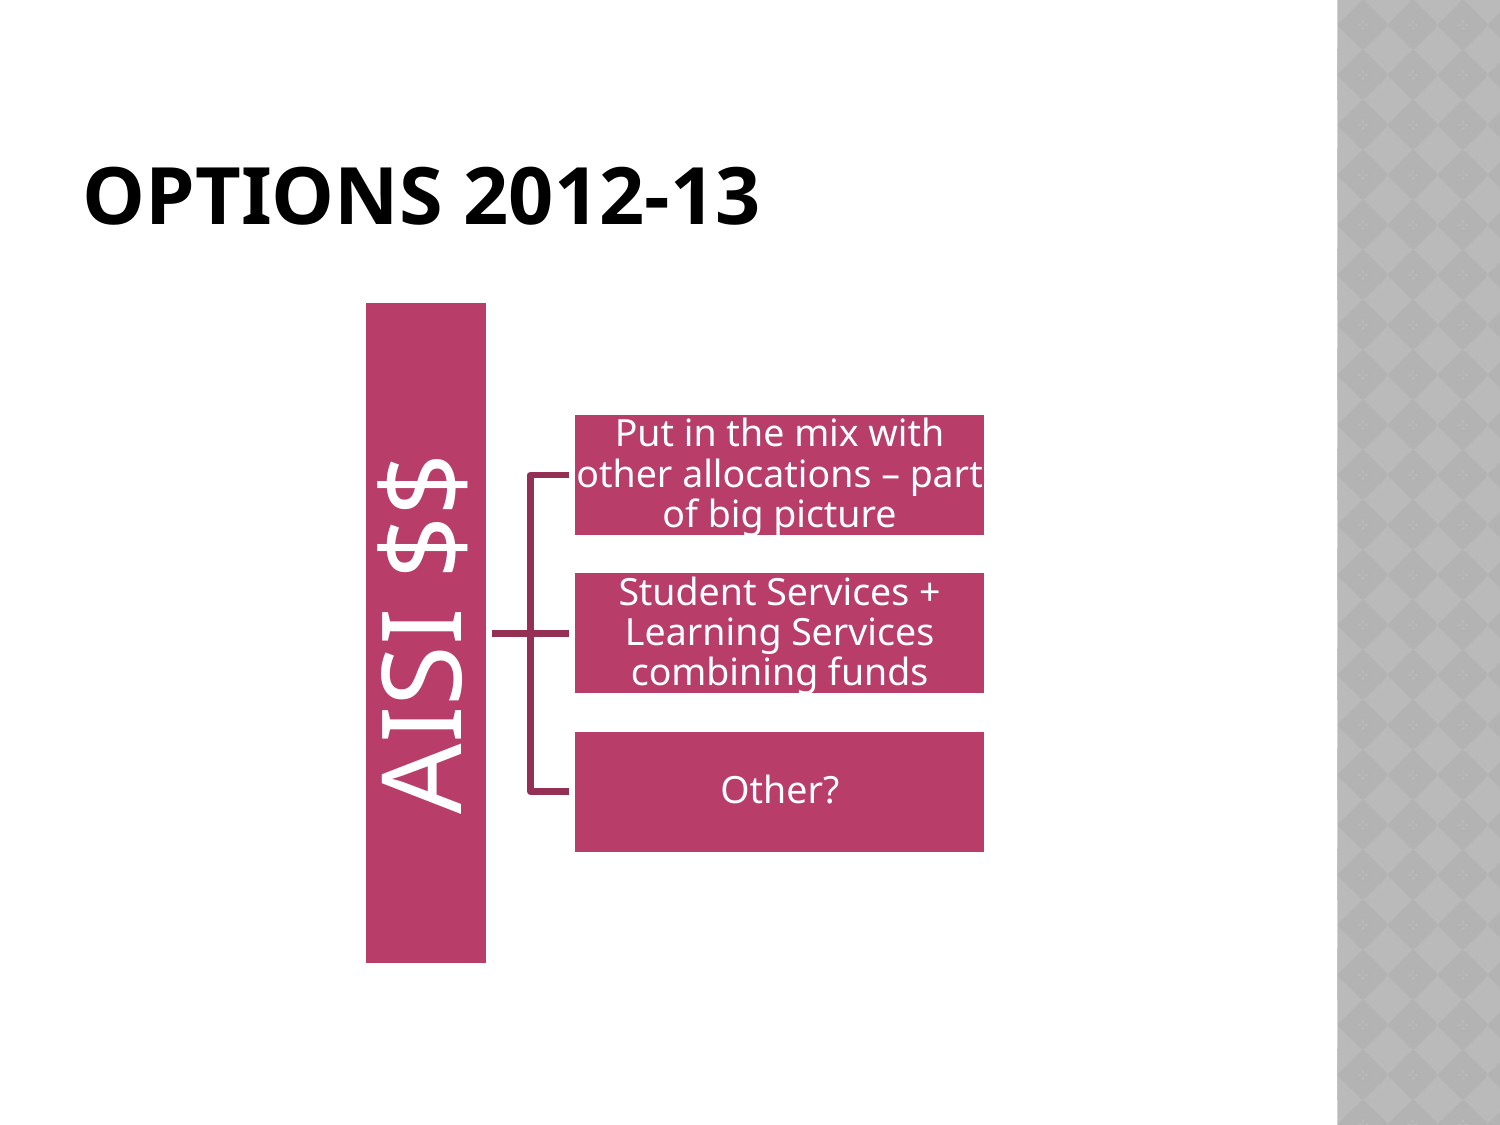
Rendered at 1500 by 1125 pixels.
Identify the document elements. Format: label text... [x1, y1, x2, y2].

title Options 2012-13 [75, 52, 1263, 240]
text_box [174, 299, 1176, 968]
